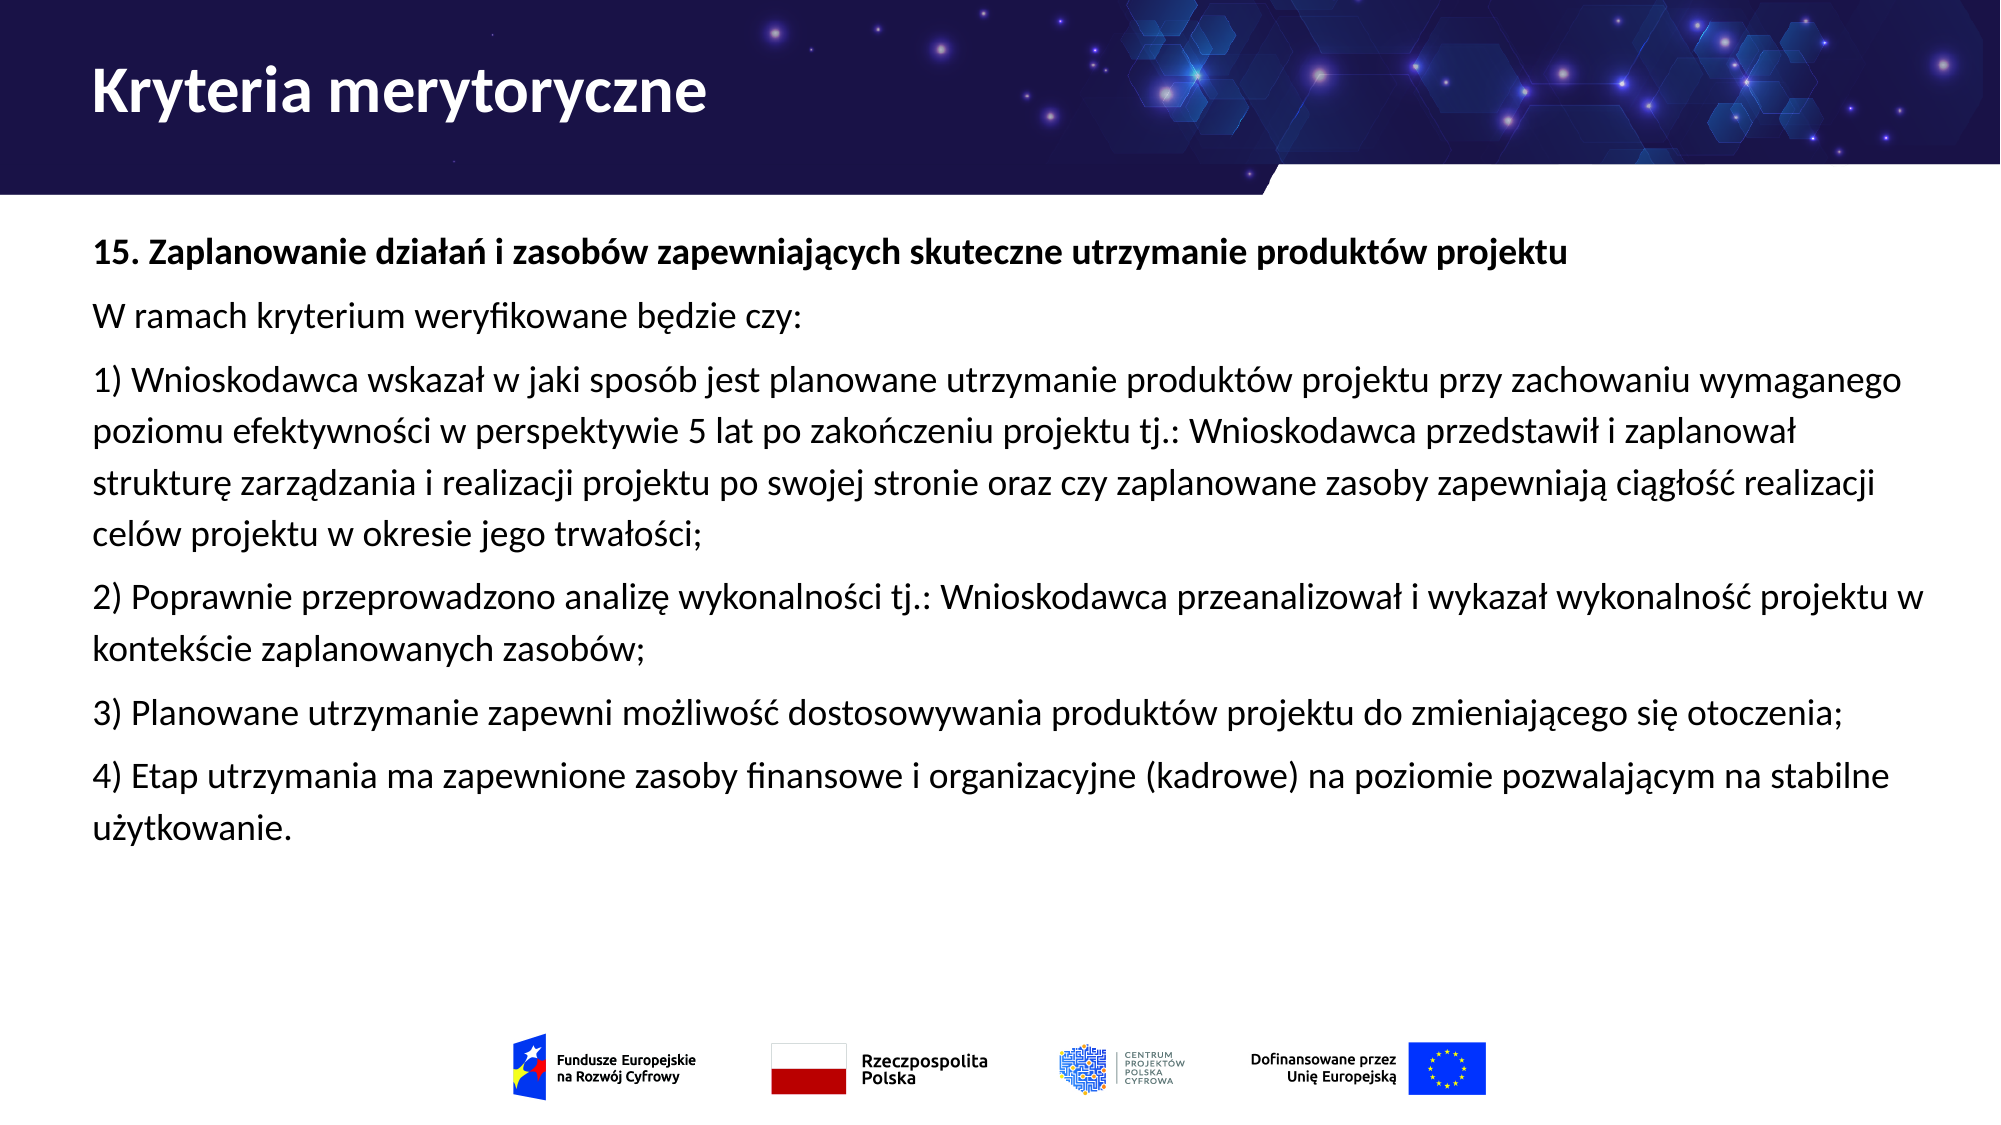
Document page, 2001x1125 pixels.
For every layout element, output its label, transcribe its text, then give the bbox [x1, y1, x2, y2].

picture [0, 0, 2000, 195]
picture [491, 1025, 1509, 1122]
title Kryteria merytoryczne [77, 46, 1863, 136]
list 15. Zaplanowanie działań i zasobów zapewniających skuteczne utrzymanie produktów projektu W ramach kryterium weryfikowane będzie czy: 1) Wnioskodawca wskazał w jaki sposób jest planowane utrzymanie produktów projektu przy zachowaniu wymaganego poziomu efektywności w perspektywie 5 lat po zakończeniu projektu tj.: Wnioskodawca przedstawił i zaplanował strukturę zarządzania i realizacji projektu po swojej stronie oraz czy zaplanowane zasoby zapewniają ciągłość realizacji celów projektu w okresie jego trwałości; 2) Poprawnie przeprowadzono analizę wykonalności tj.: Wnioskodawca przeanalizował i wykazał wykonalność projektu w kontekście zaplanowanych zasobów; 3) Planowane utrzymanie zapewni możliwość dostosowywania produktów projektu do zmieniającego się otoczenia; 4) Etap utrzymania ma zapewnione zasoby finansowe i organizacyjne (kadrowe) na poziomie pozwalającym na stabilne użytkowanie. [77, 213, 1956, 1025]
